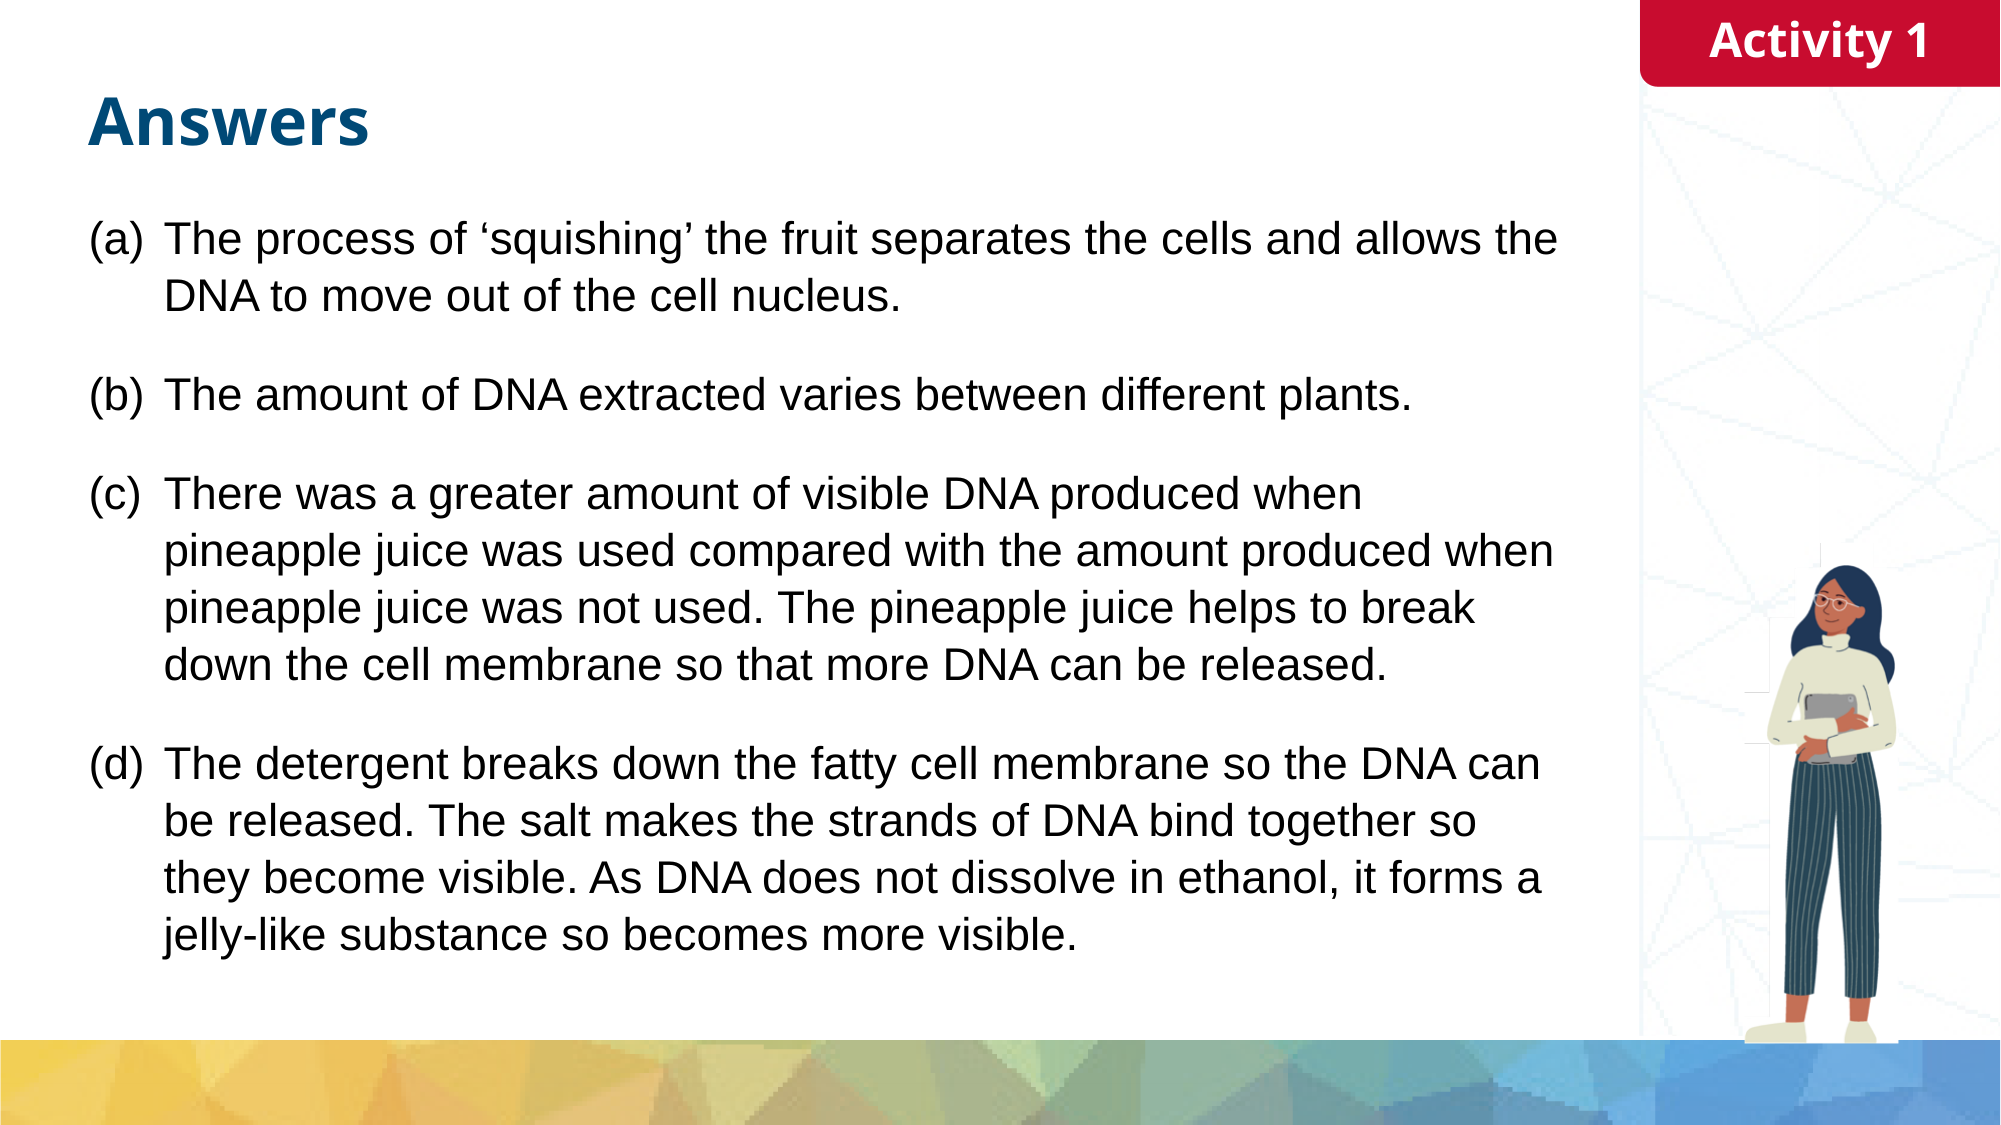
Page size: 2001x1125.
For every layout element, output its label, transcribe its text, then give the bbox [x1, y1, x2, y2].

title Answers [88, 88, 1565, 161]
list The process of ‘squishing’ the fruit separates the cells and allows the DNA to move out of the cell nucleus. The amount of DNA extracted varies between different plants. There was a greater amount of visible DNA produced when pineapple juice was used compared with the amount produced when pineapple juice was not used. The pineapple juice helps to break down the cell membrane so that more DNA can be released. The detergent breaks down the fatty cell membrane so the DNA can be released. The salt makes the strands of DNA bind together so they become visible. As DNA does not dissolve in ethanol, it forms a jelly-like substance so becomes more visible. [88, 206, 1565, 1014]
picture [0, 0, 2001, 1125]
